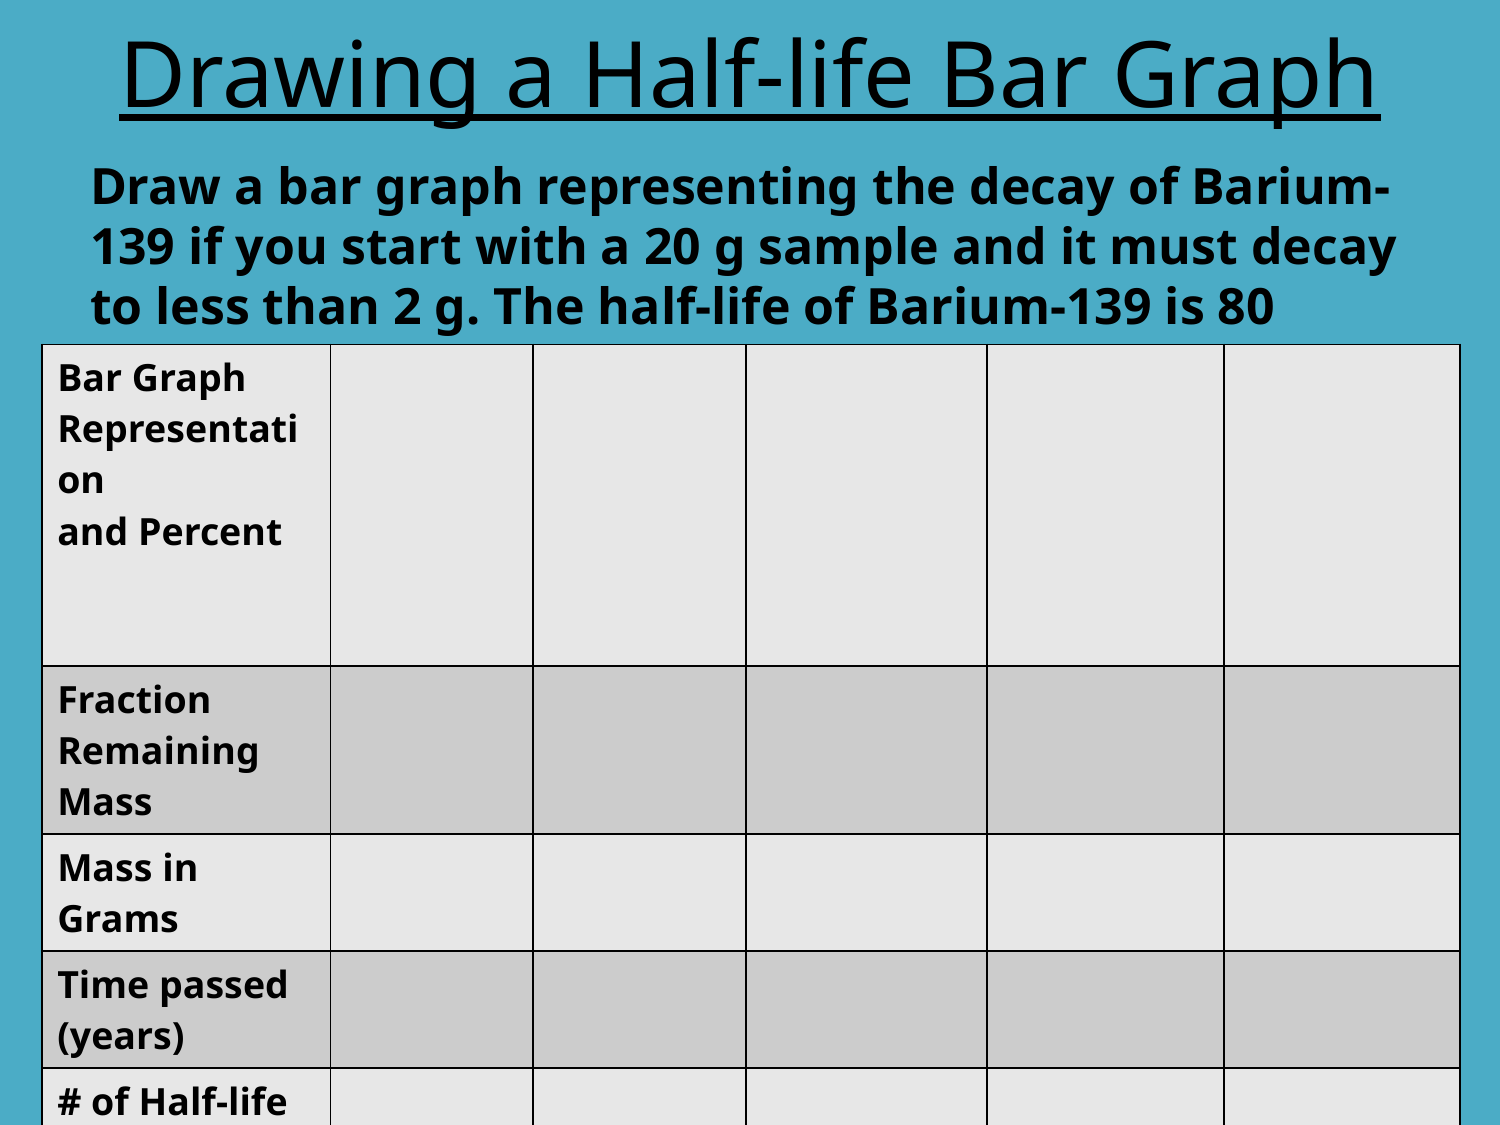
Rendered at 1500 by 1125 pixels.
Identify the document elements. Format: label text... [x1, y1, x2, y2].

table_cell [534, 667, 745, 833]
table_cell [1225, 835, 1459, 950]
table_cell [1225, 952, 1459, 1067]
table_cell [988, 667, 1223, 833]
table_header [988, 345, 1223, 665]
table_cell [988, 1069, 1223, 1125]
table_cell [747, 835, 986, 950]
table_cell [331, 835, 532, 950]
table_cell [534, 952, 745, 1067]
table_cell [534, 1069, 745, 1125]
table_cell [747, 1069, 986, 1125]
table_cell [988, 835, 1223, 950]
table_header [331, 345, 532, 665]
table_header [534, 345, 745, 665]
table_cell [747, 952, 986, 1067]
table_cell [988, 952, 1223, 1067]
table_cell [747, 667, 986, 833]
table_cell [1225, 1069, 1459, 1125]
table_cell Fraction Remaining Mass [43, 667, 330, 833]
table_header [747, 345, 986, 665]
list Draw a bar graph representing the decay of Barium-139 if you start with a 20 g sample and it must decay to less than 2 g. The half-life of Barium-139 is 80 minutes. [75, 147, 1425, 344]
table_cell [1225, 667, 1459, 833]
table_cell [331, 1069, 532, 1125]
table_cell Time passed (years) [43, 952, 330, 1067]
table_cell # of Half-life [43, 1069, 330, 1125]
title Drawing a Half-life Bar Graph [75, 0, 1425, 147]
table_cell [331, 667, 532, 833]
table_header [1225, 345, 1459, 665]
table_cell Mass in Grams [43, 835, 330, 950]
table_cell [331, 952, 532, 1067]
table_cell [534, 835, 745, 950]
table_header Bar Graph Representation and Percent [43, 345, 330, 665]
